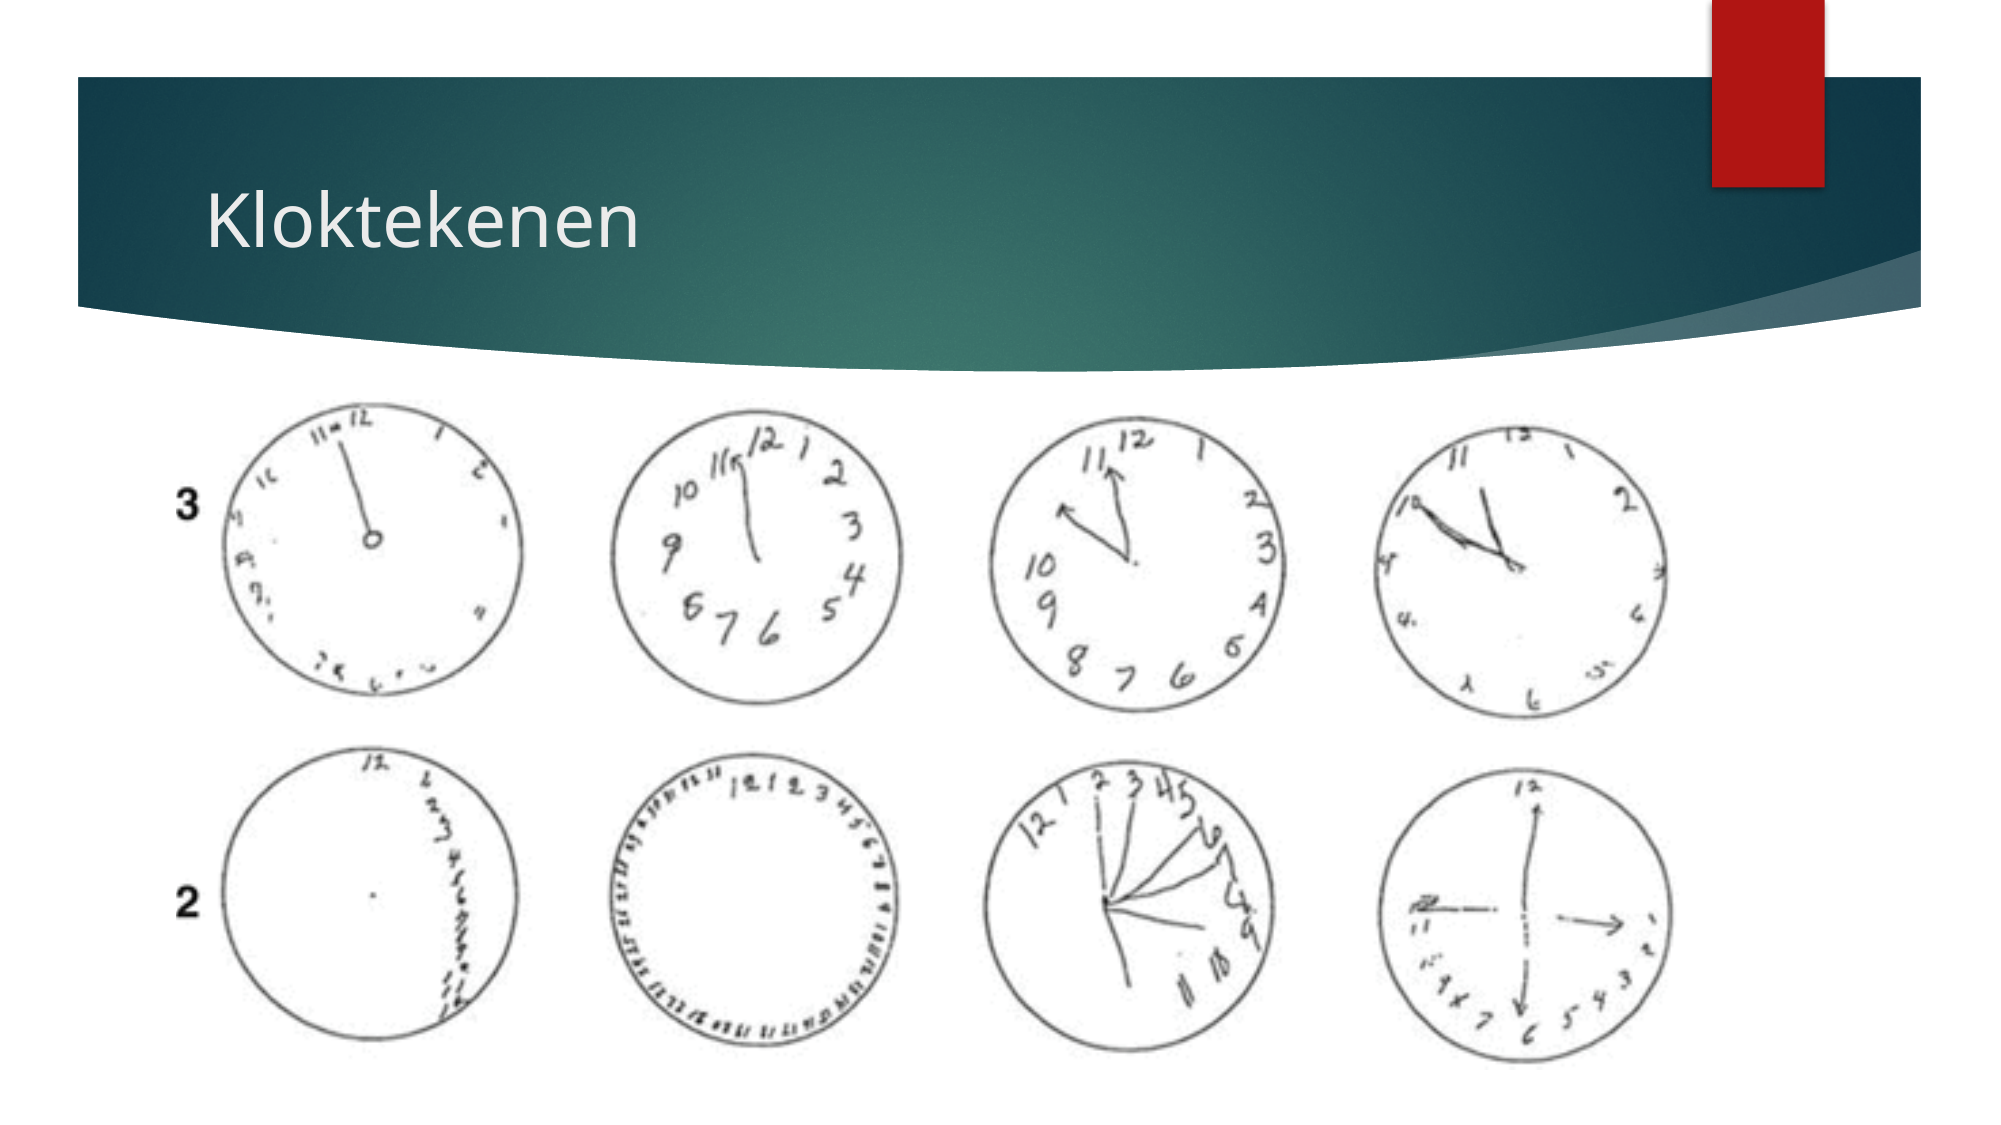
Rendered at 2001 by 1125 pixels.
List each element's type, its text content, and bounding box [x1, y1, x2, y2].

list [176, 398, 1679, 1070]
title Kloktekenen [189, 159, 1638, 276]
